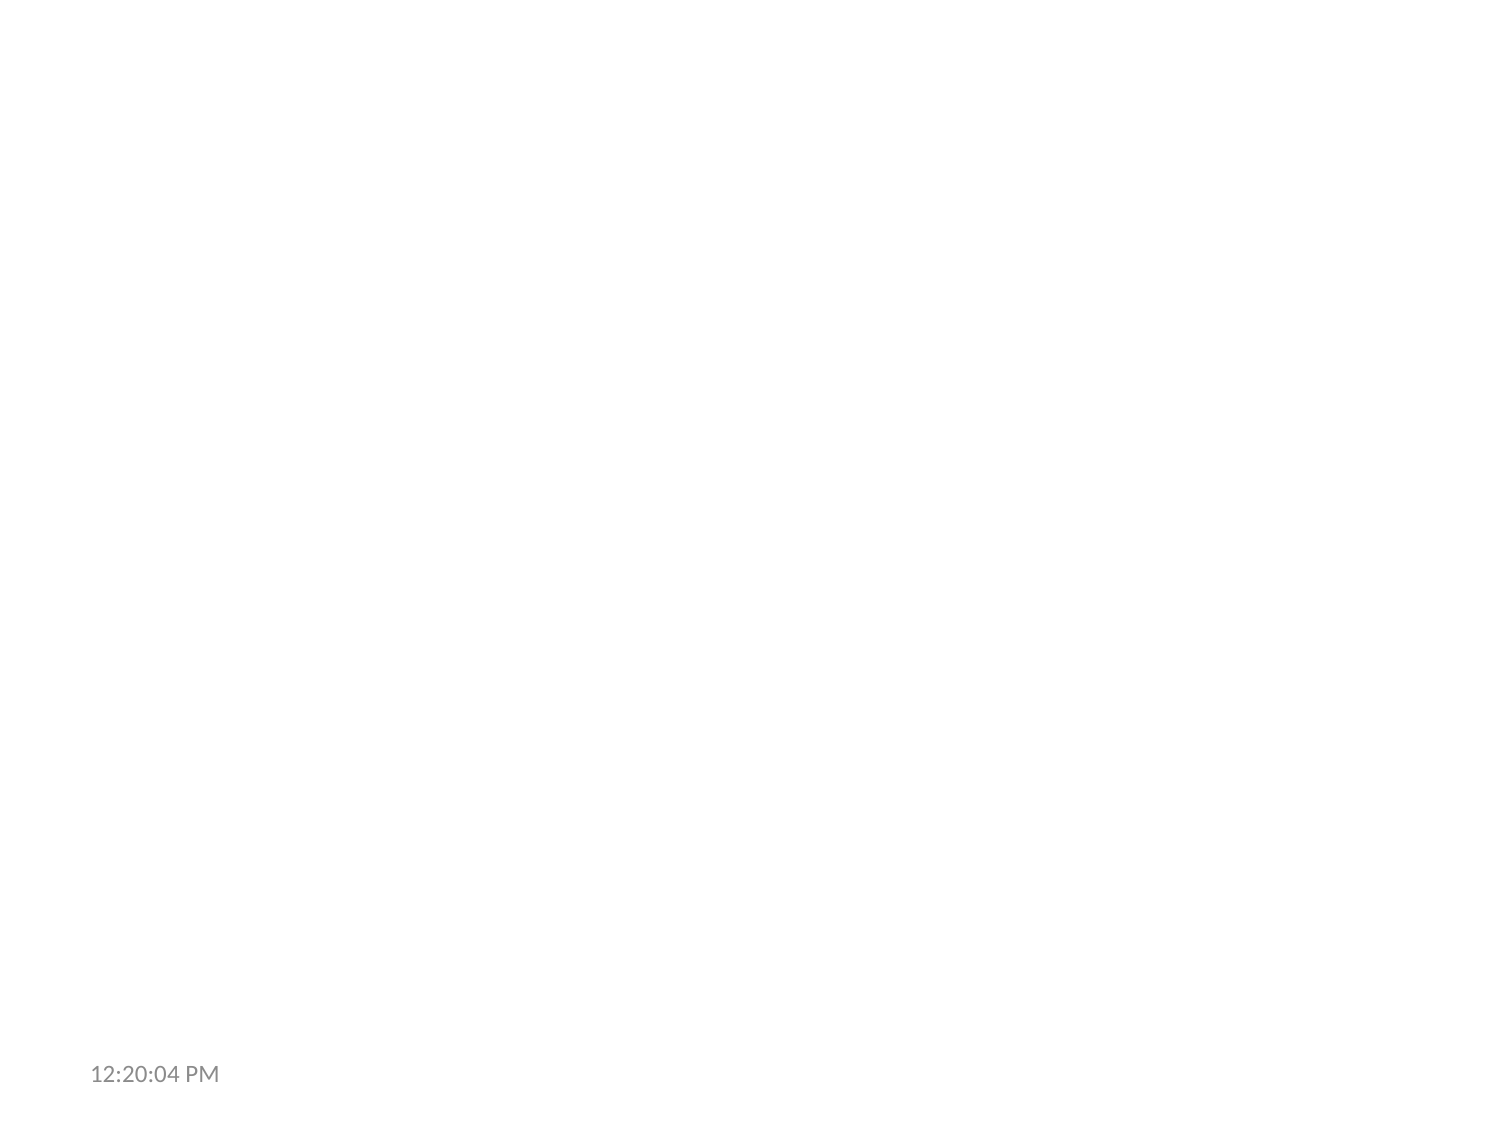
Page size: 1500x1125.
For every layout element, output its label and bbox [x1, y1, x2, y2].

slide_number [75, 1042, 425, 1103]
